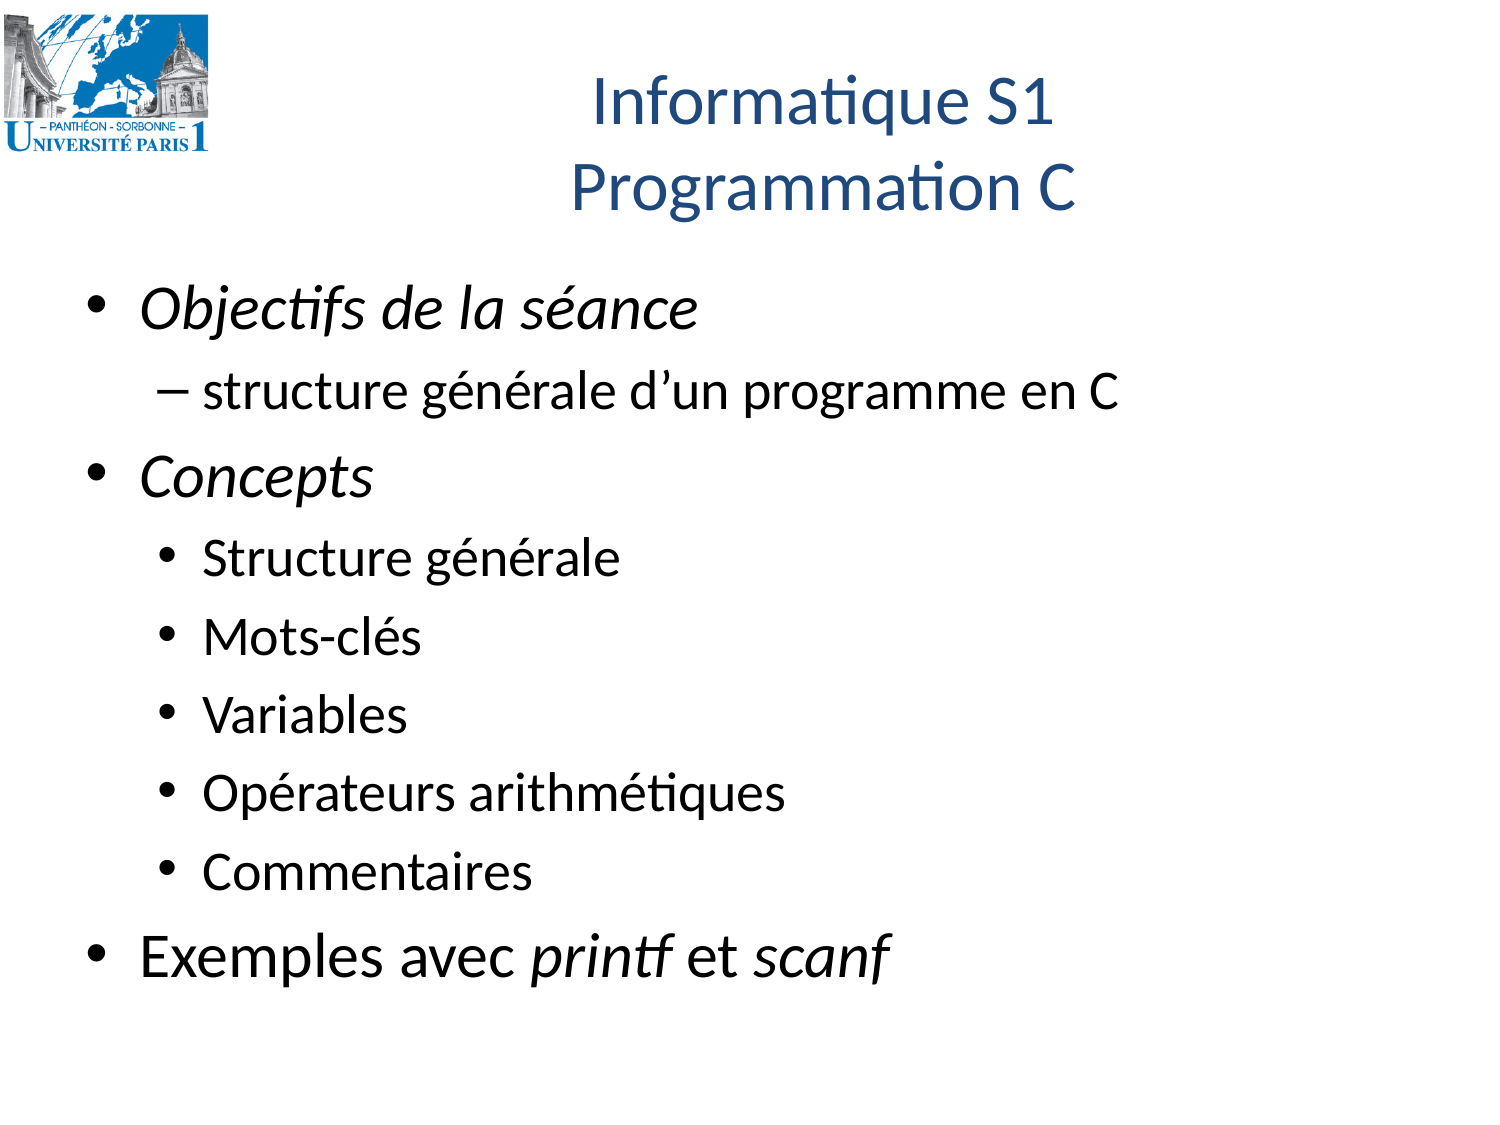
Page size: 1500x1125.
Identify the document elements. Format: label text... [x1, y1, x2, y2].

title Informatique S1 Programmation C [222, 44, 1426, 233]
picture [0, 11, 211, 153]
list Objectifs de la séance structure générale d’un programme en C Concepts Structure générale Mots-clés Variables Opérateurs arithmétiques Commentaires Exemples avec printf et scanf [70, 257, 1421, 1001]
